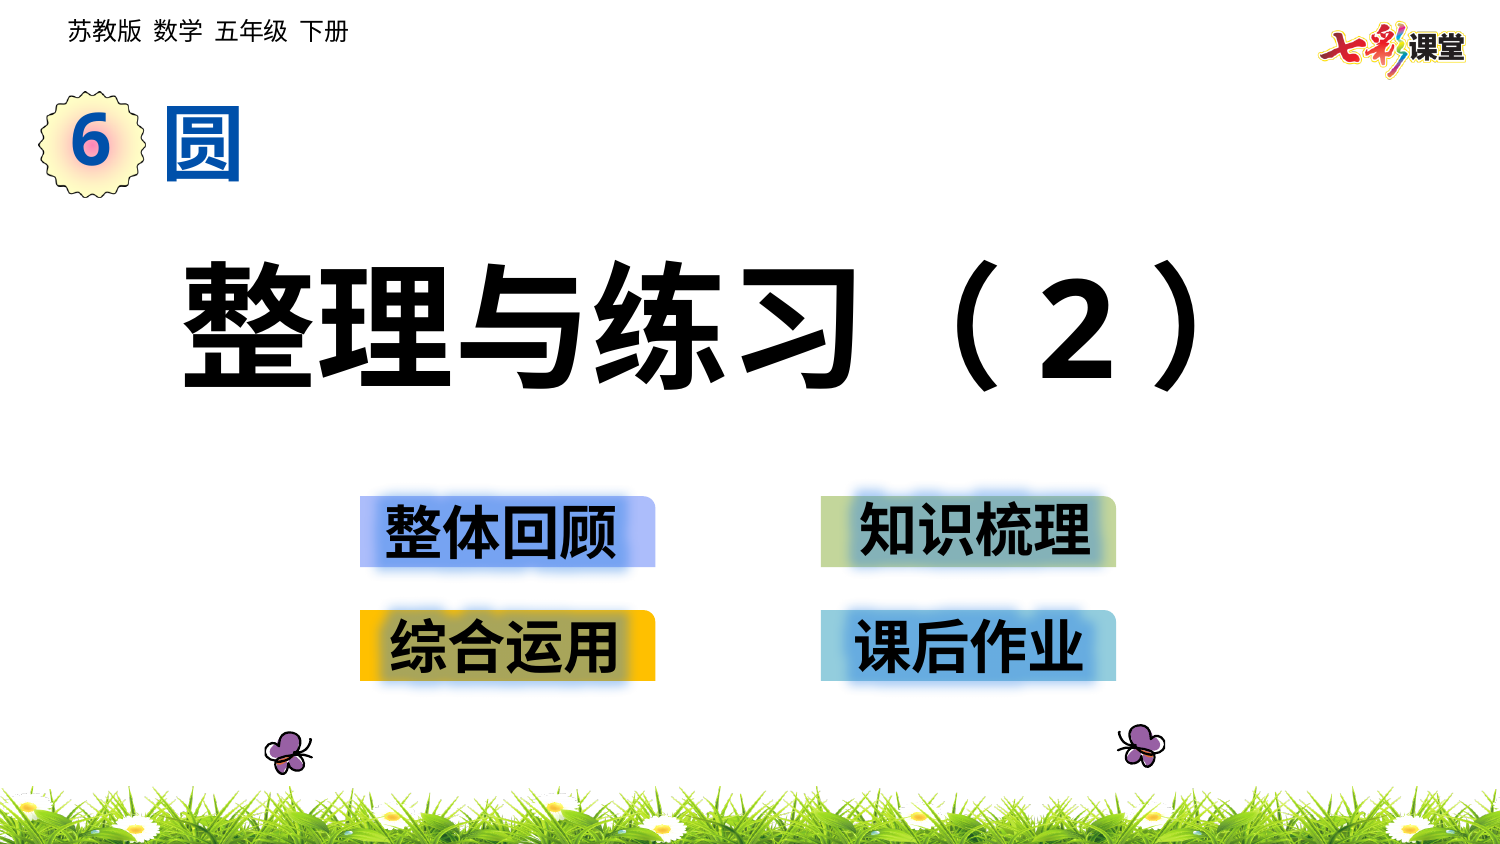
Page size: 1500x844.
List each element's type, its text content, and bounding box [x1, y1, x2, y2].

picture [0, 786, 1500, 844]
text_box [818, 494, 822, 570]
text_box 知识梳理 [840, 481, 1112, 575]
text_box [37, 84, 146, 198]
picture [1316, 20, 1468, 80]
text_box 整体回顾 [365, 484, 638, 579]
picture [264, 730, 318, 779]
text_box 圆 [150, 85, 257, 197]
text_box 综合运用 [370, 598, 642, 693]
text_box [0, 0, 573, 70]
text_box 整理与练习（2） [167, 235, 1298, 412]
text_box 课后作业 [833, 598, 1106, 693]
picture [1111, 723, 1166, 772]
